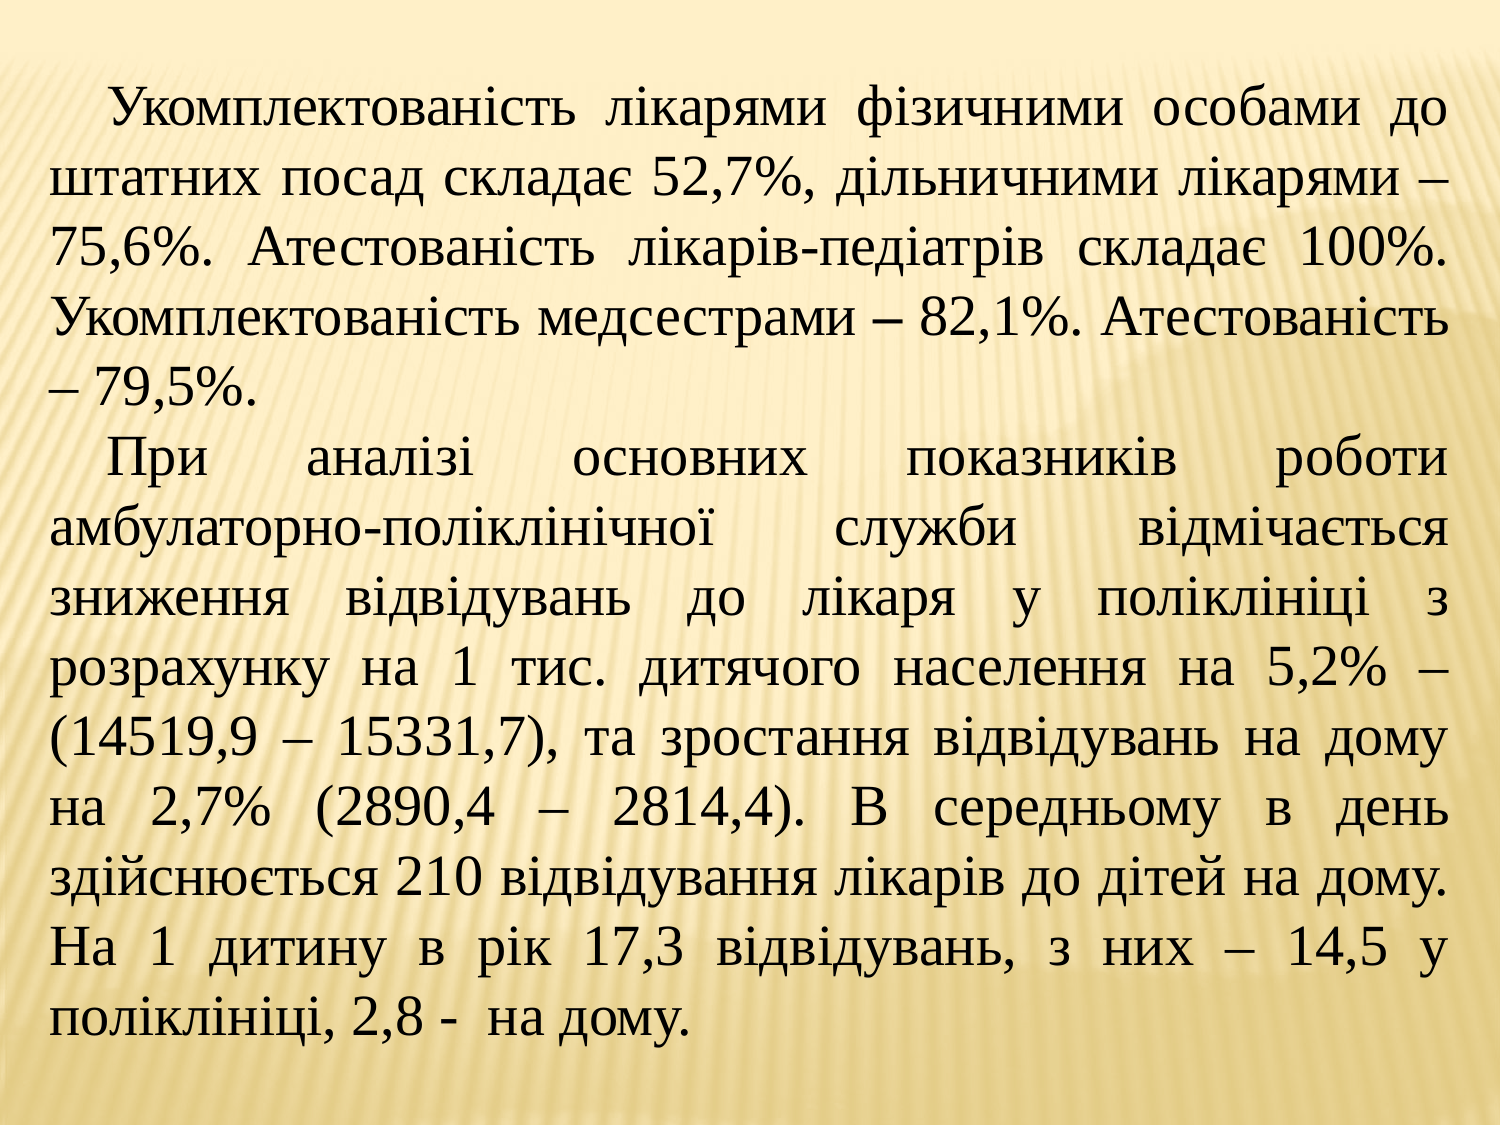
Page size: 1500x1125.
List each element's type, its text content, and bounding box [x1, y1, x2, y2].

text_box Укомплектованість лікарями фізичними особами до штатних посад складає 52,7%, дільничними лікарями – 75,6%. Атестованість лікарів-педіатрів складає 100%. Укомплектованість медсестрами – 82,1%. Атестованість – 79,5%. При аналізі основних показників роботи амбулаторно-поліклінічної служби відмічається зниження відвідувань до лікаря у поліклініці з розрахунку на 1 тис. дитячого населення на 5,2% – (14519,9 – 15331,7), та зростання відвідувань на дому на 2,7% (2890,4 – 2814,4). В середньому в день здійснюється 210 відвідування лікарів до дітей на дому. На 1 дитину в рік 17,3 відвідувань, з них – 14,5 у поліклініці, 2,8 - на дому. [35, 60, 1465, 1055]
